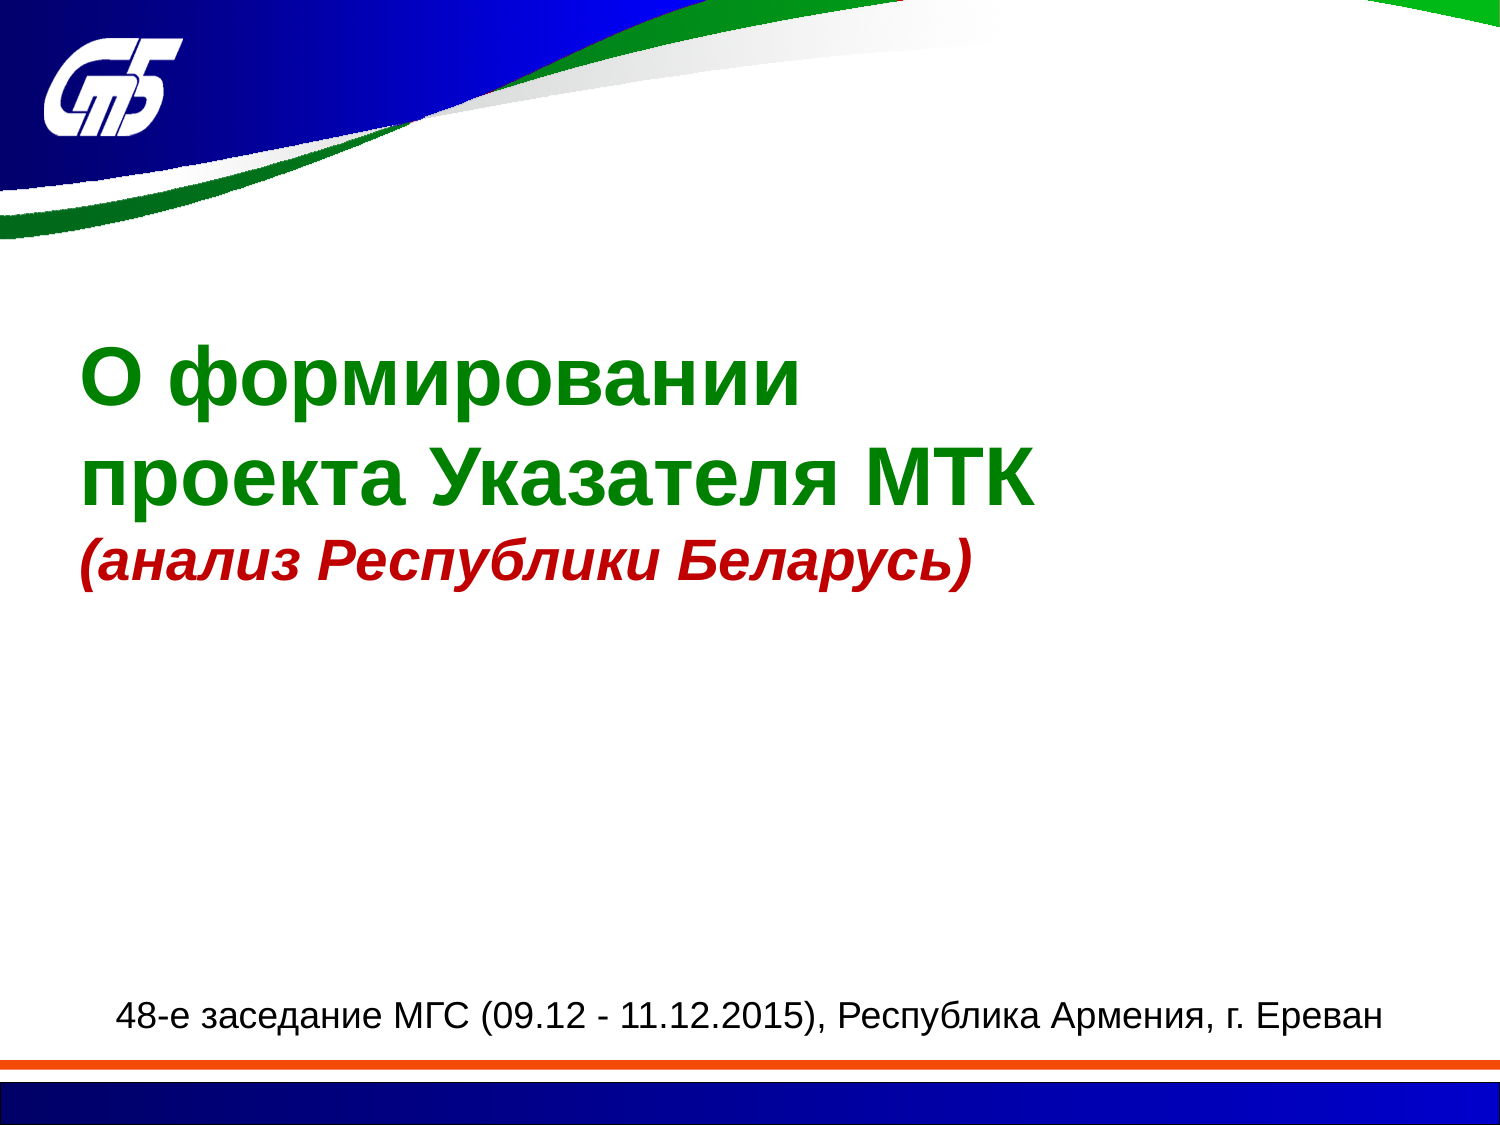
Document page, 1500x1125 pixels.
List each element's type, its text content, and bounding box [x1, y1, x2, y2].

picture [0, 0, 1500, 983]
text_box О формировании проекта Указателя МТК (анализ Республики Беларусь) [64, 314, 1248, 600]
text_box 48-е заседание МГС (09.12 - 11.12.2015), Республика Армения, г. Ереван [0, 983, 1500, 1044]
